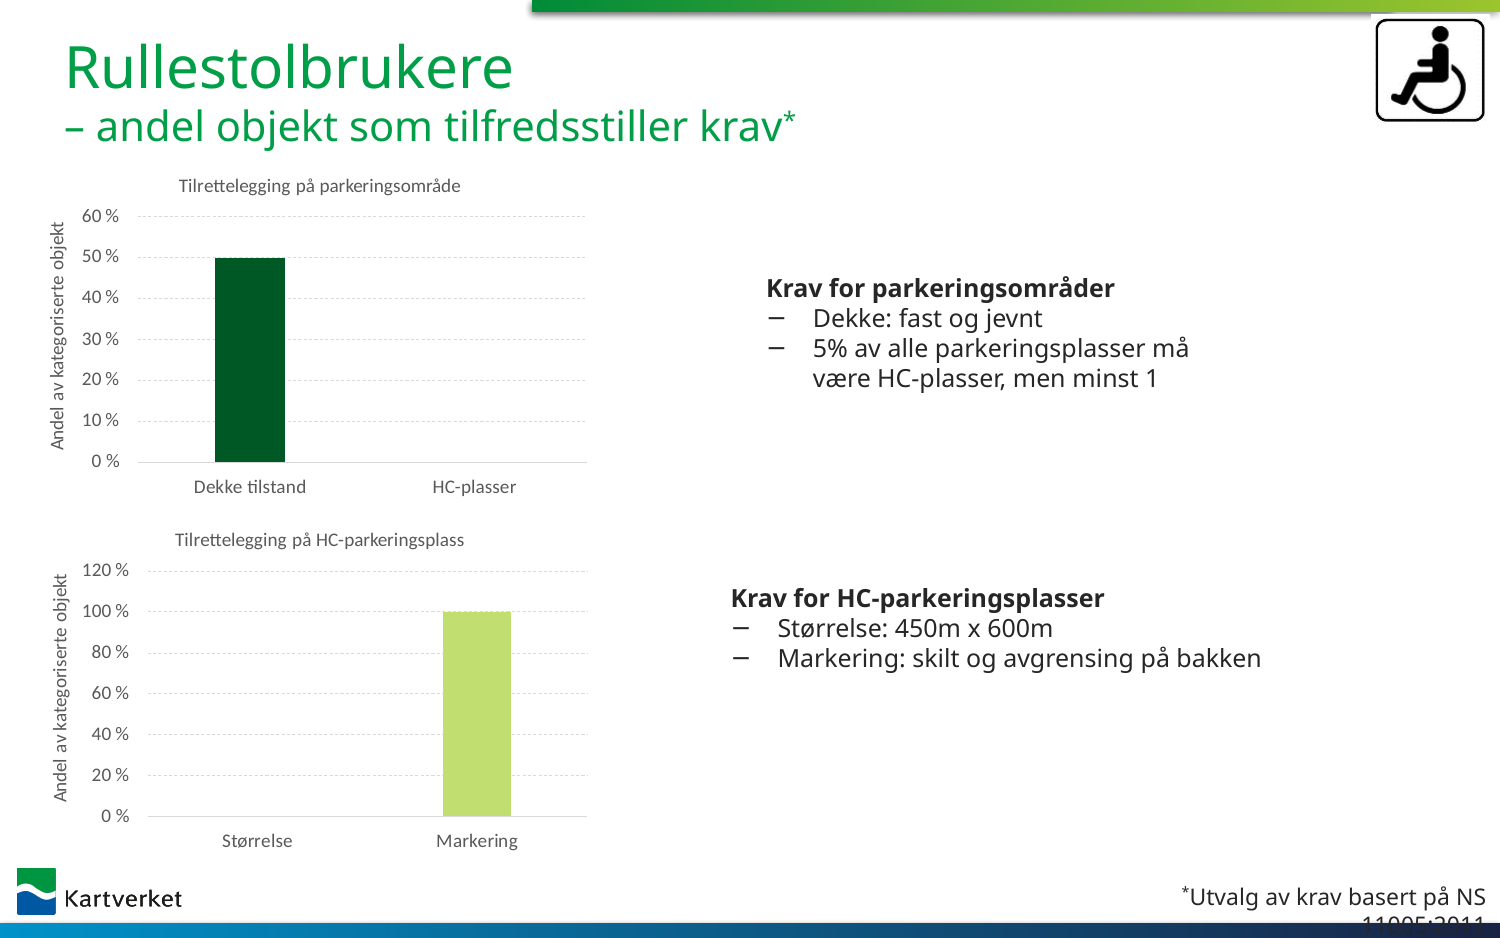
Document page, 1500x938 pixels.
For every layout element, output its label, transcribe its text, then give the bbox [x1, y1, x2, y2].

text_box Rullestolbrukere – andel objekt som tilfredsstiller krav* [49, 23, 1431, 158]
picture [41, 520, 598, 859]
picture [1371, 13, 1491, 127]
text_box Krav for HC-parkeringsplasser Størrelse: 450m x 600m Markering: skilt og avgrensing på bakken [715, 574, 1278, 680]
text_box Krav for parkeringsområder Dekke: fast og jevnt 5% av alle parkeringsplasser må være HC-plasser, men minst 1 [751, 264, 1232, 400]
picture [41, 166, 598, 505]
text_box *Utvalg av krav basert på NS 11005:2011 [1068, 873, 1500, 938]
